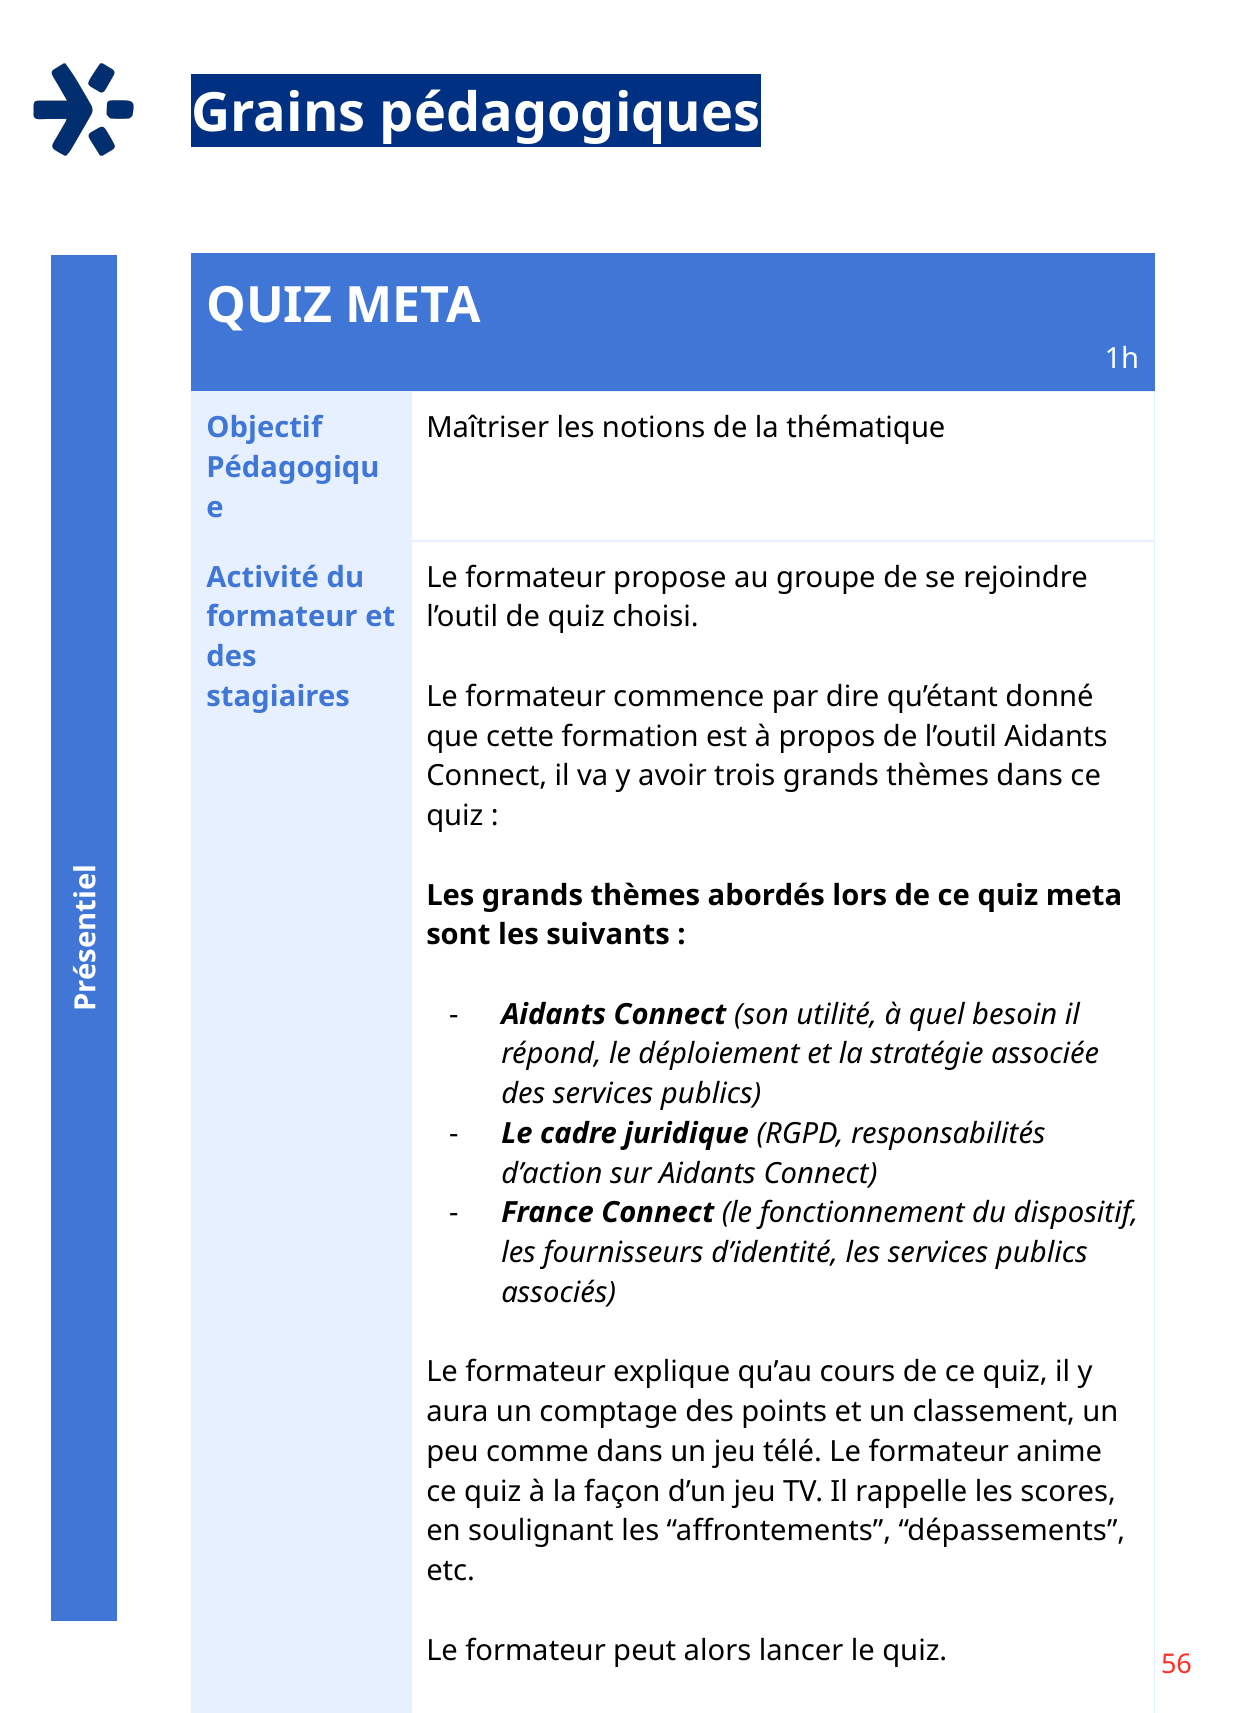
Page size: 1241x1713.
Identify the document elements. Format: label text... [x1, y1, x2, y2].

table_cell Activité du formateur et des stagiaires [192, 542, 411, 1713]
text_box Présentiel [49, 253, 118, 1622]
table_cell Objectif Pédagogique [192, 392, 411, 540]
table_cell Maîtriser les notions de la thématique [412, 392, 1154, 540]
text_box Grains pédagogiques [185, 71, 1241, 148]
slide_number ‹#› [1155, 1621, 1211, 1705]
picture [32, 61, 135, 157]
table_header QUIZ META 1h [192, 254, 1154, 391]
table_cell Le formateur propose au groupe de se rejoindre l’outil de quiz choisi. Le formateur commence par dire qu’étant donné que cette formation est à propos de l’outil Aidants Connect, il va y avoir trois grands thèmes dans ce quiz : Les grands thèmes abordés lors de ce quiz meta sont les suivants : Aidants Connect (son utilité, à quel besoin il répond, le déploiement et la stratégie associée des services publics) Le cadre juridique (RGPD, responsabilités d’action sur Aidants Connect) France Connect (le fonctionnement du dispositif, les fournisseurs d’identité, les services publics associés) Le formateur explique qu’au cours de ce quiz, il y aura un comptage des points et un classement, un peu comme dans un jeu télé. Le formateur anime ce quiz à la façon d’un jeu TV. Il rappelle les scores, en soulignant les “affrontements”, “dépassements”, etc. Le formateur peut alors lancer le quiz. Après chaque question, le formateur revient sur le contenu et explique les réponses, en s’appuyant sur les slides correspondant à chaque question. À la fin du quiz, le formateur annonce le gagnant et répond aux questions des stagiaires s’ils en ont. [412, 542, 1154, 1713]
